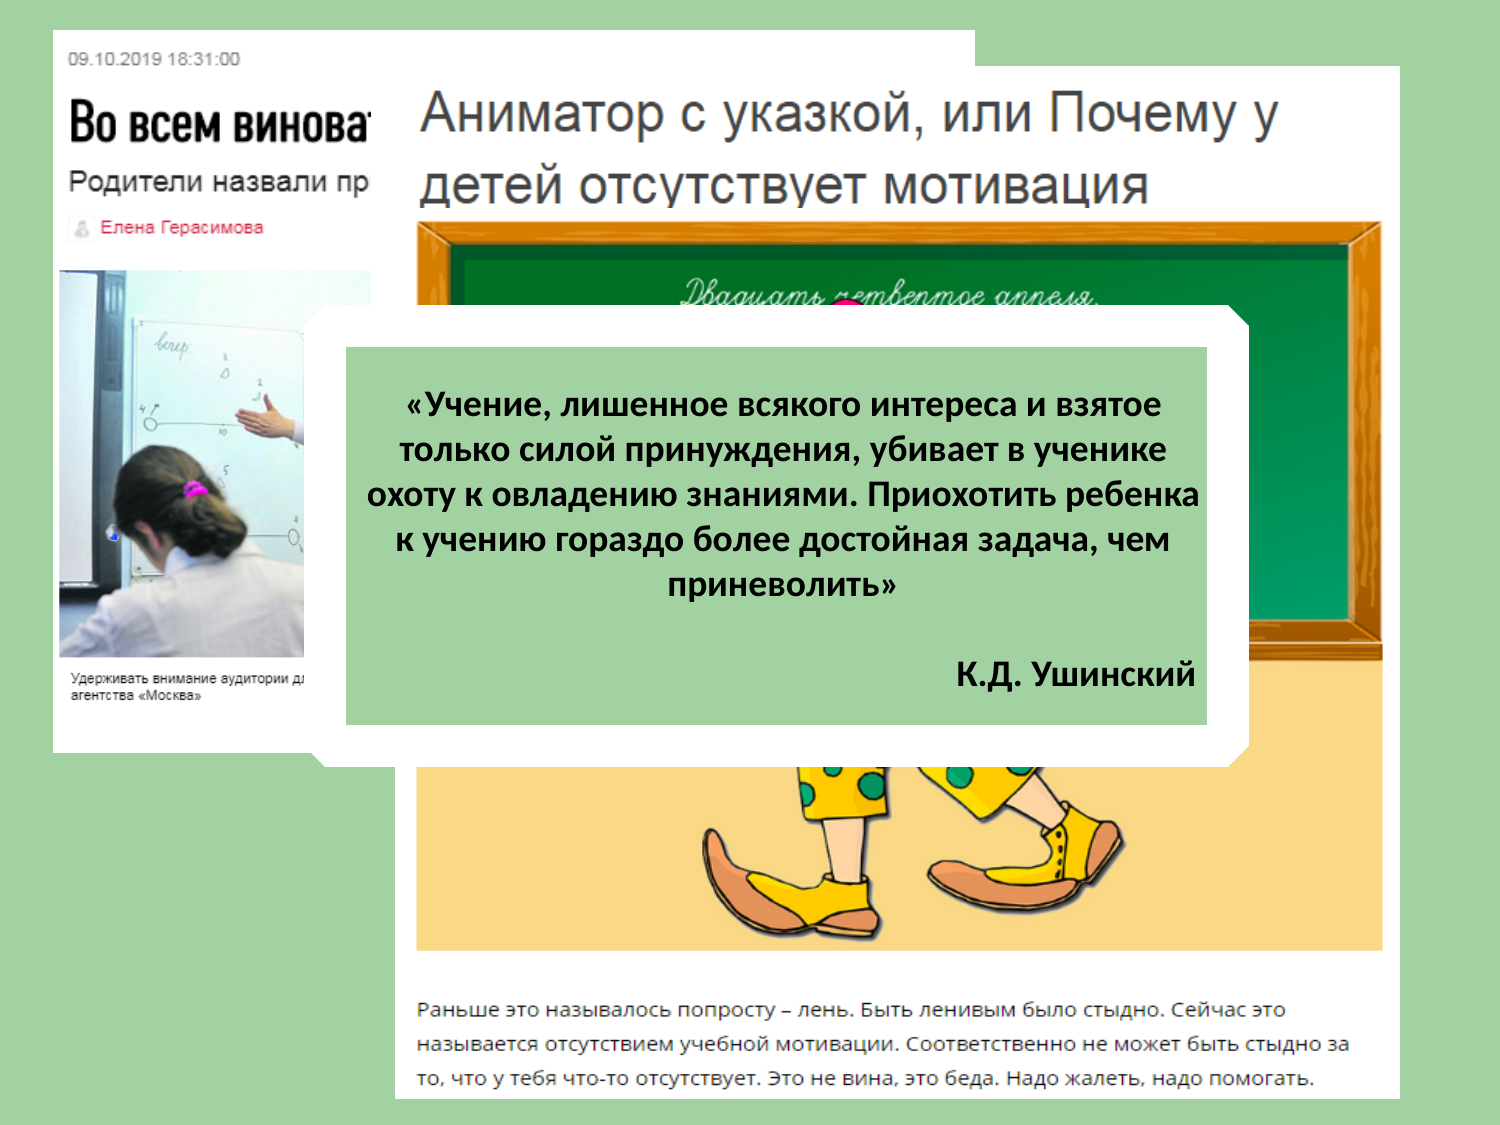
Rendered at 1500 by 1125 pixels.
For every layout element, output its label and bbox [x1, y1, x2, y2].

list [52, 30, 975, 254]
picture [52, 66, 1400, 1099]
